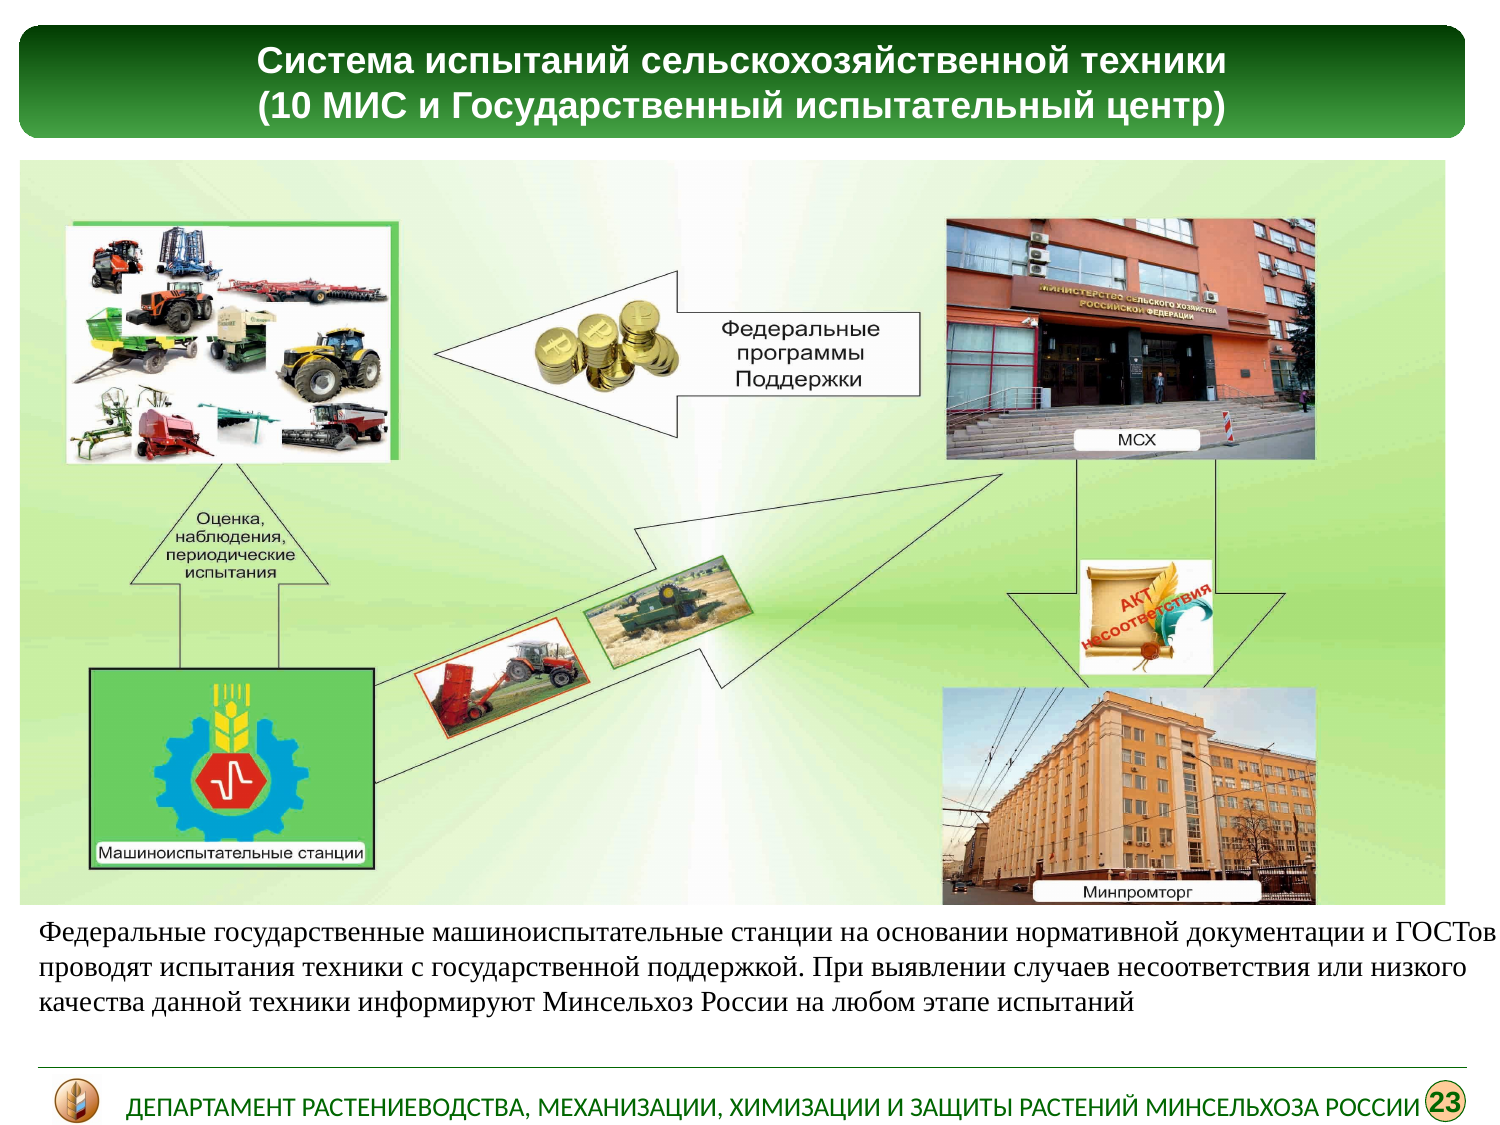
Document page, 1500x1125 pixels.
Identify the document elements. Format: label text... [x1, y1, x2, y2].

picture [19, 160, 1446, 906]
picture [52, 1074, 102, 1125]
text_box Система испытаний сельскохозяйственной техники (10 МИС и Государственный испытательный центр) [19, 25, 1465, 138]
text_box [1435, 1080, 1461, 1088]
text_box [1435, 1113, 1462, 1122]
text_box 23 [1435, 1088, 1485, 1113]
text_box ДЕПАРТАМЕНТ РАСТЕНИЕВОДСТВА, МЕХАНИЗАЦИИ, ХИМИЗАЦИИ И ЗАЩИТЫ РАСТЕНИЙ МИНСЕЛЬХОЗА РОССИИ [111, 1081, 1435, 1125]
text_box Федеральные государственные машиноиспытательные станции на основании нормативной документации и ГОСТов проводят испытания техники с государственной поддержкой. При выявлении случаев несоответствия или низкого качества данной техники информируют Минсельхоз России на любом этапе испытаний [24, 904, 1500, 1025]
